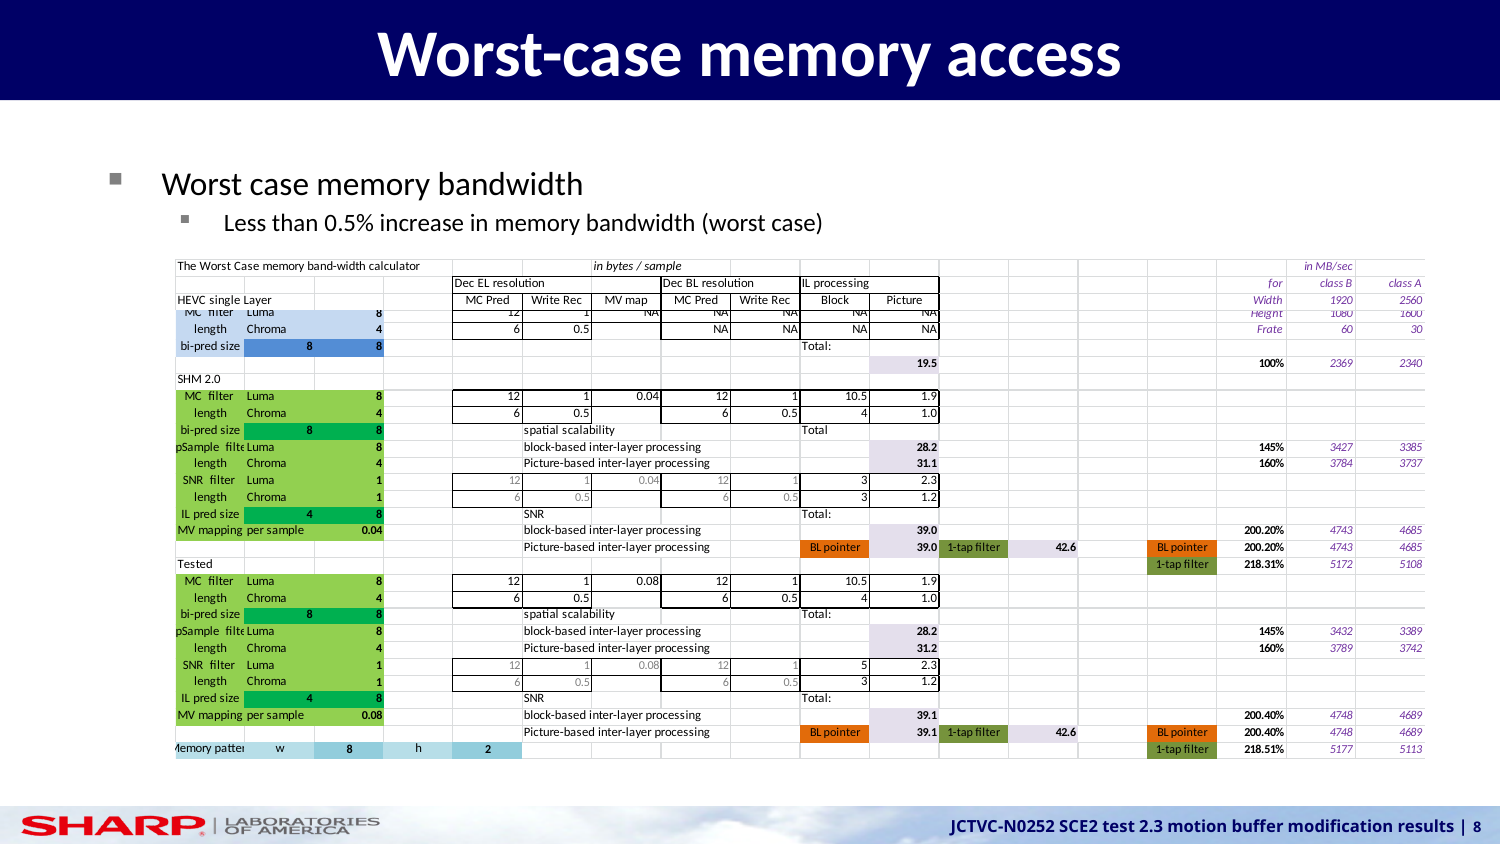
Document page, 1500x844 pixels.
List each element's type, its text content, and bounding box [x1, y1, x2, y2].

picture [0, 806, 1500, 844]
title Worst-case memory access [17, 0, 1484, 101]
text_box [174, 259, 1426, 760]
list Worst case memory bandwidth Less than 0.5% increase in memory bandwidth (worst case) [93, 154, 1388, 322]
